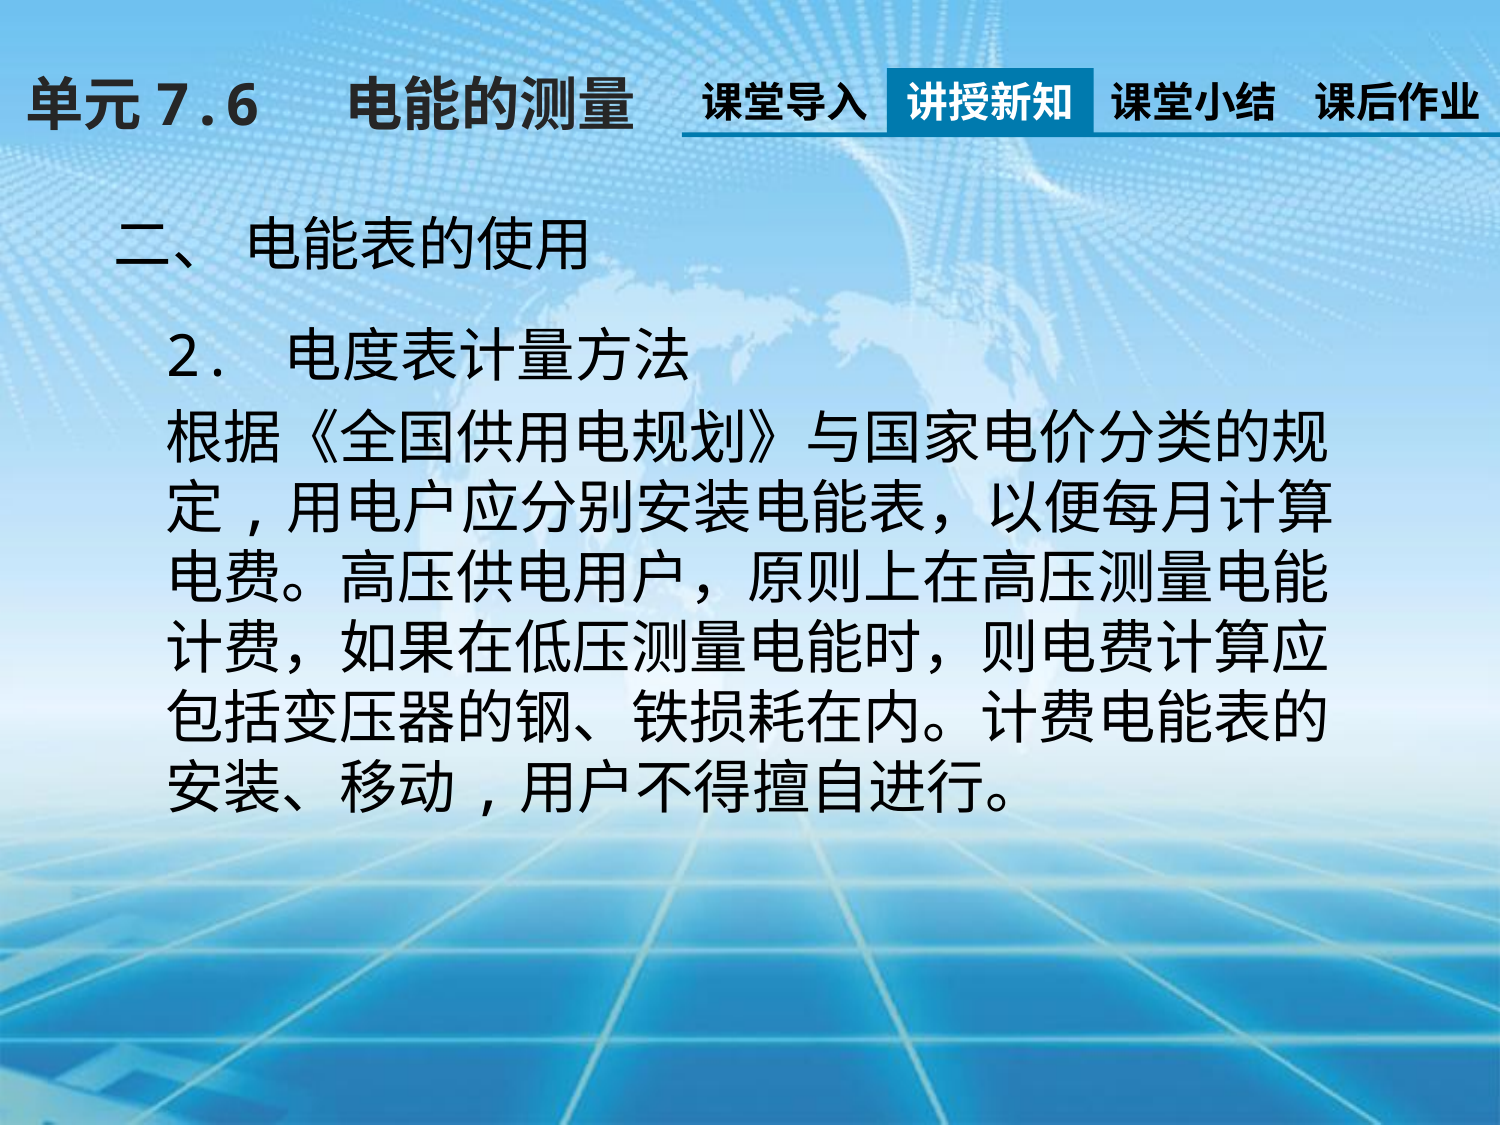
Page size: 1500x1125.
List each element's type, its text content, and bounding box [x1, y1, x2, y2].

text_box 2. 电度表计量方法 根据《全国供用电规划》与国家电价分类的规定,用电户应分别安装电能表，以便每月计算电费。高压供电用户，原则上在高压测量电能计费，如果在低压测量电能时，则电费计算应包括变压器的钢、铁损耗在内。计费电能表的安装、移动,用户不得擅自进行。 [149, 310, 1398, 906]
text_box 二、 电能表的使用 [98, 209, 1449, 276]
picture [0, 0, 1500, 1125]
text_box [10, 59, 1500, 146]
